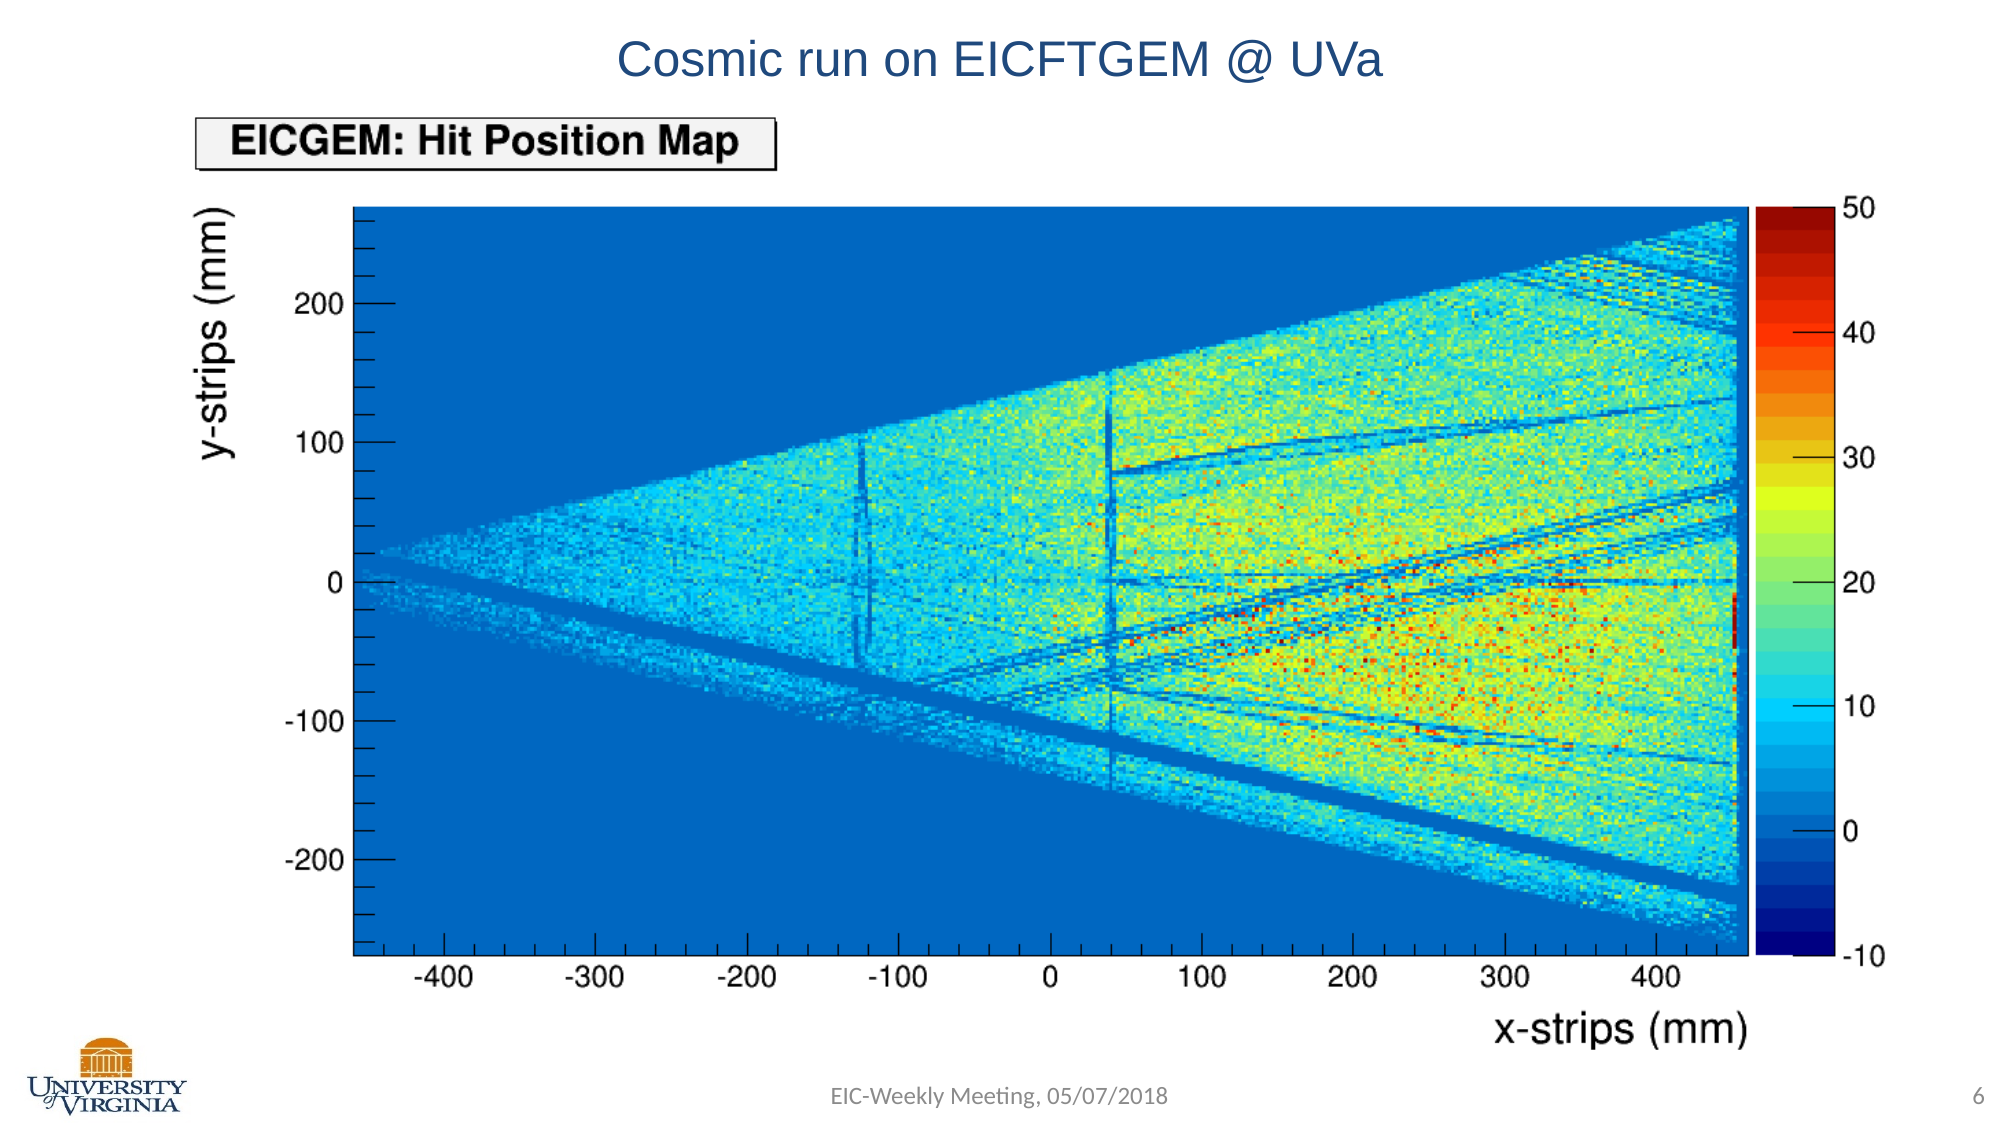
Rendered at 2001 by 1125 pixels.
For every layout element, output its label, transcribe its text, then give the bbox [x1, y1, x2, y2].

title Cosmic run on EICFTGEM @ UVa [0, 0, 2000, 113]
slide_number 6 [1650, 1065, 2000, 1125]
footer EIC-Weekly Meeting, 05/07/2018 [737, 1065, 1263, 1125]
picture [0, 111, 1888, 1125]
